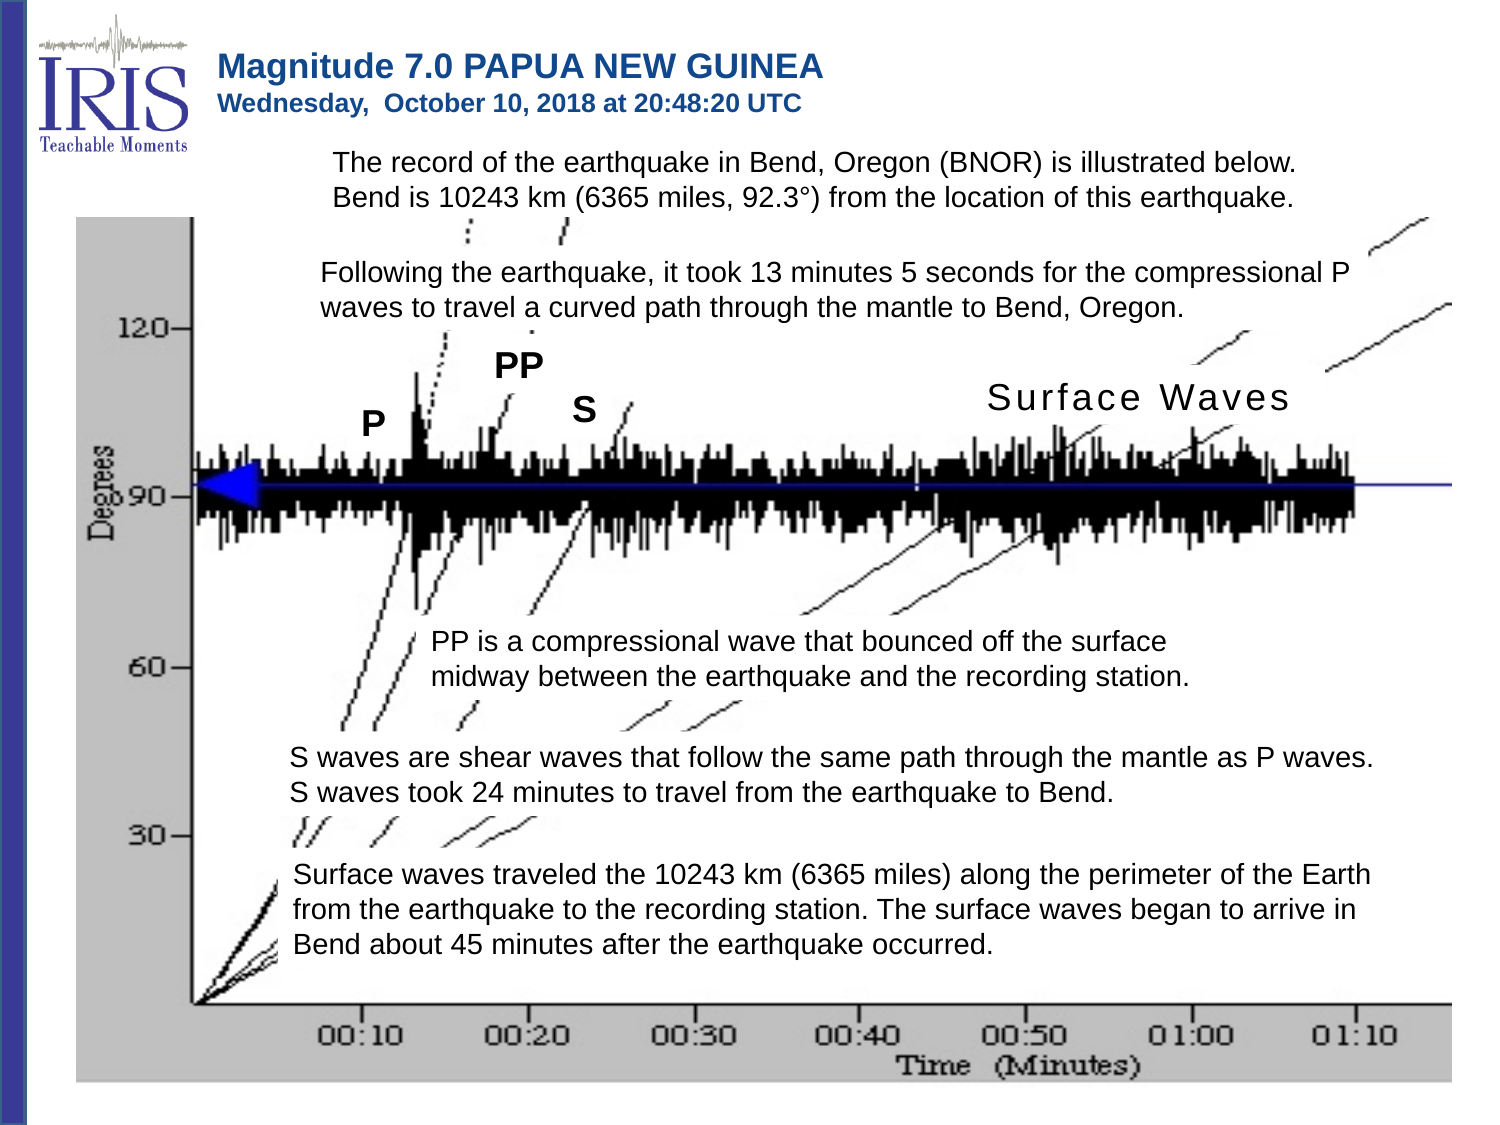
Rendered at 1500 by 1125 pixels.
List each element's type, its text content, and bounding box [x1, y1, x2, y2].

picture [75, 217, 1452, 1089]
picture [39, 12, 188, 165]
text_box The record of the earthquake in Bend, Oregon (BNOR) is illustrated below. Bend is 10243 km (6365 miles, 92.3°) from the location of this earthquake. [317, 135, 1357, 216]
text_box [0, 0, 27, 1125]
text_box Magnitude 7.0 PAPUA NEW GUINEA Wednesday, October 10, 2018 at 20:48:20 UTC [202, 0, 1499, 125]
